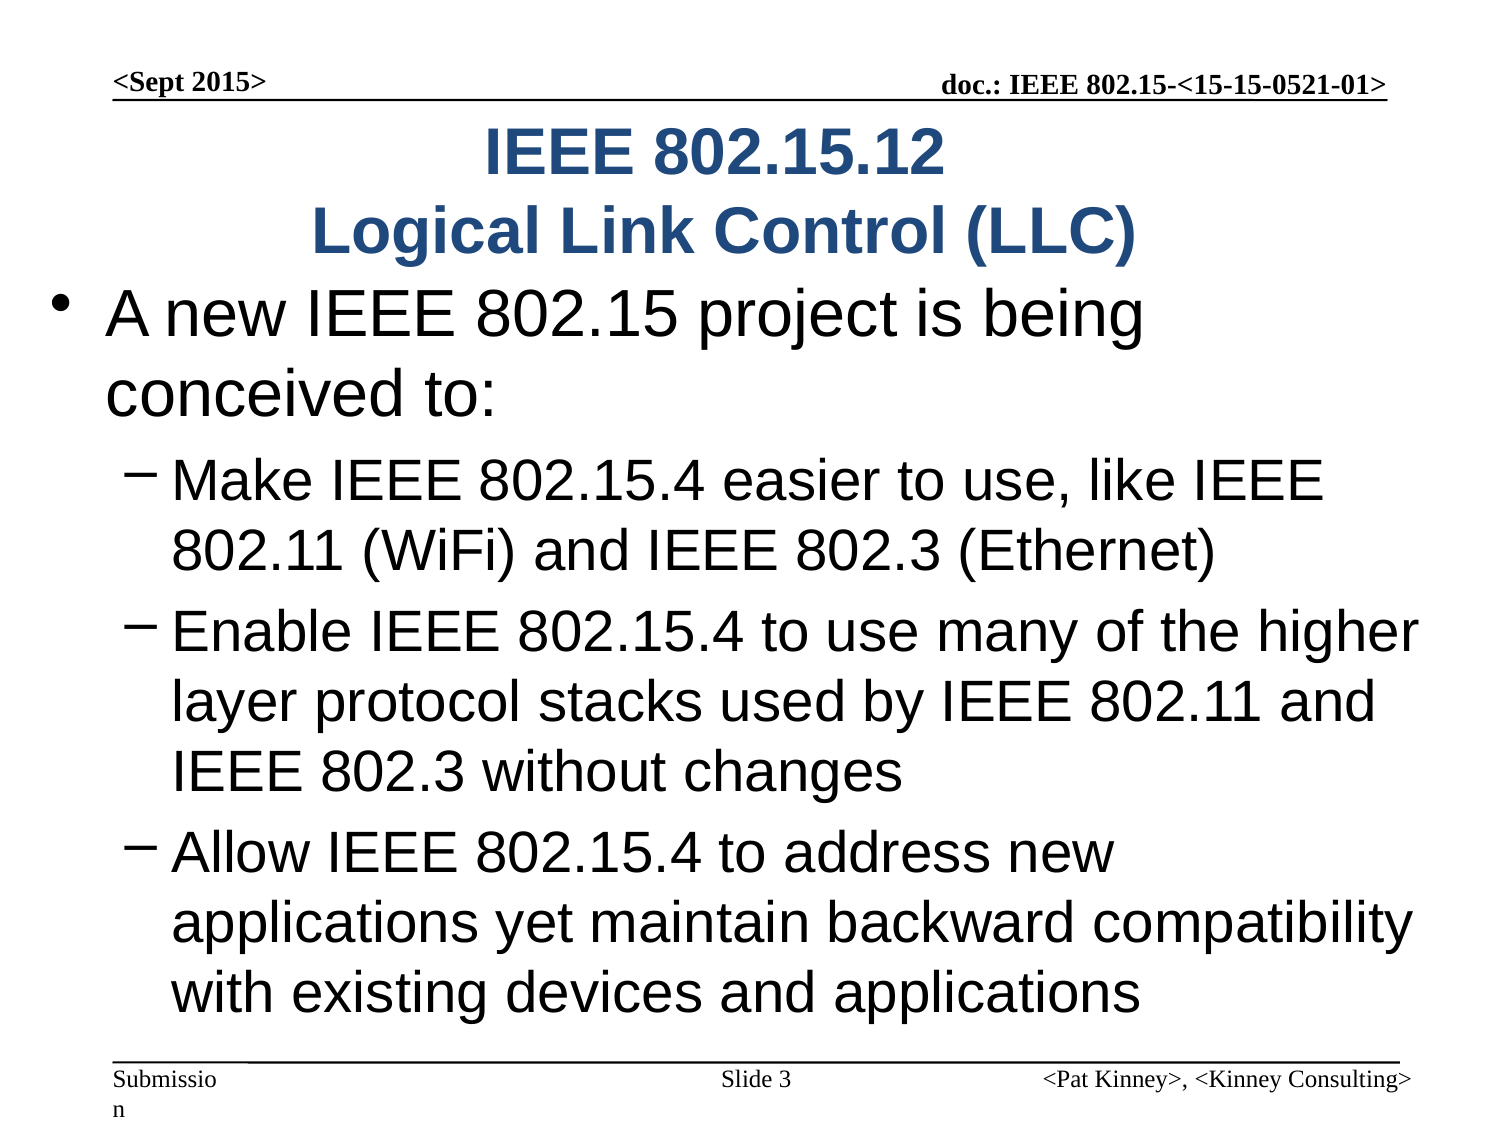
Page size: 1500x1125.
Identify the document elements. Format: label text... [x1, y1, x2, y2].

list A new IEEE 802.15 project is being conceived to: Make IEEE 802.15.4 easier to use, like IEEE 802.11 (WiFi) and IEEE 802.3 (Ethernet) Enable IEEE 802.15.4 to use many of the higher layer protocol stacks used by IEEE 802.11 and IEEE 802.3 without changes Allow IEEE 802.15.4 to address new applications yet maintain backward compatibility with existing devices and applications [34, 262, 1446, 1048]
title IEEE 802.15.12 Logical Link Control (LLC) [62, 99, 1388, 262]
slide_number Slide 3 [712, 1062, 800, 1093]
footer <Pat Kinney>, <Kinney Consulting> [900, 1062, 1413, 1093]
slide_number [112, 62, 375, 98]
